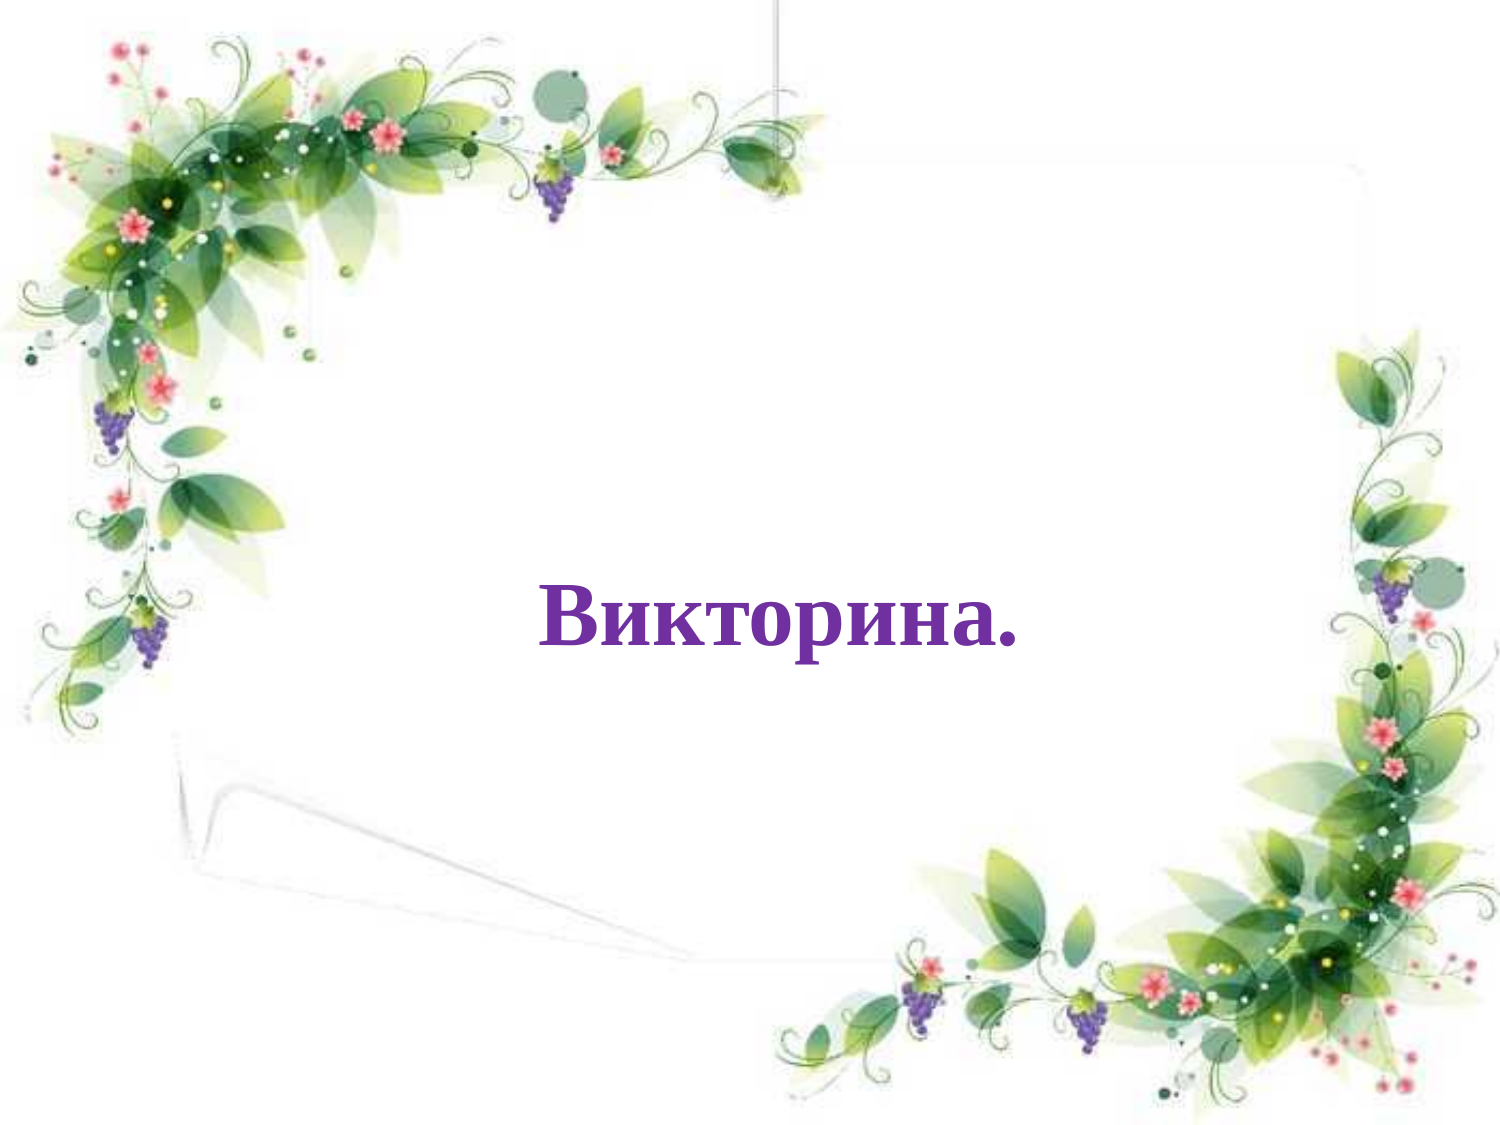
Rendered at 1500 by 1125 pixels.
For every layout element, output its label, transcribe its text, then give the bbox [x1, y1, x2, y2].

title Викторина. [312, 515, 1247, 704]
picture [0, 0, 1500, 1125]
